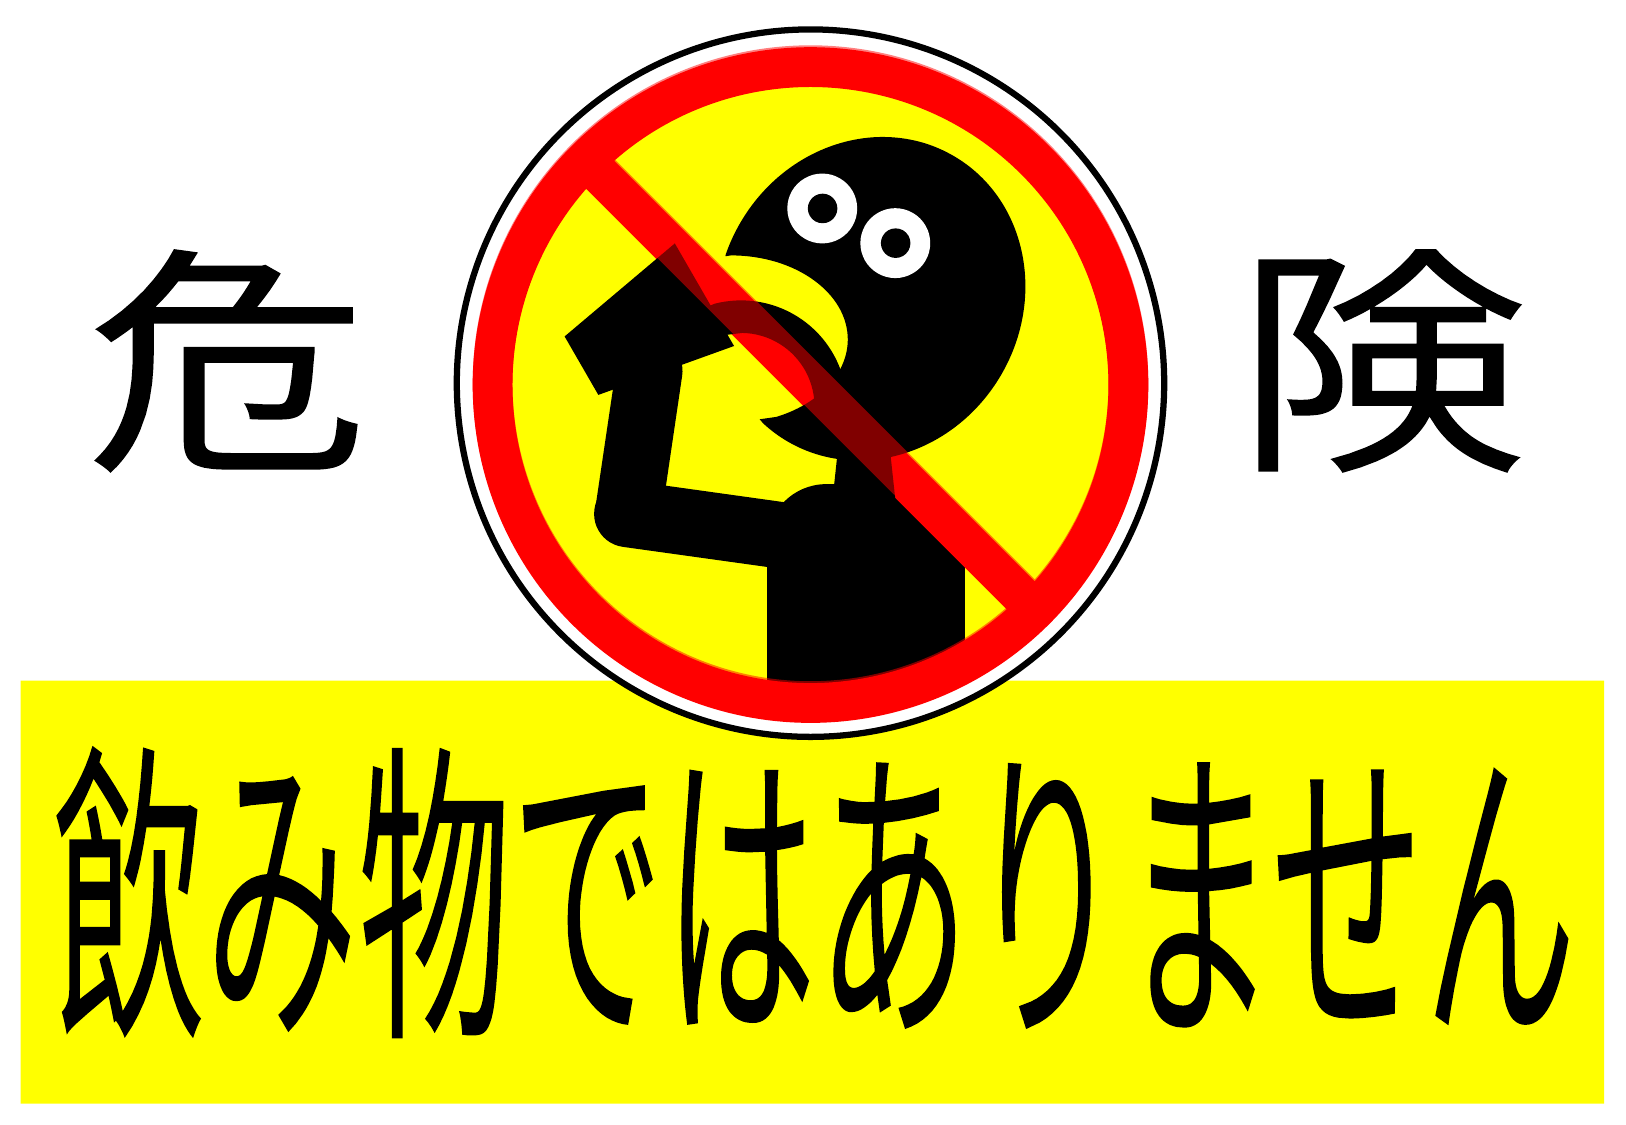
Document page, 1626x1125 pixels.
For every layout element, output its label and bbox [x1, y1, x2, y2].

text_box [456, 29, 1165, 738]
text_box [19, 678, 1606, 1106]
